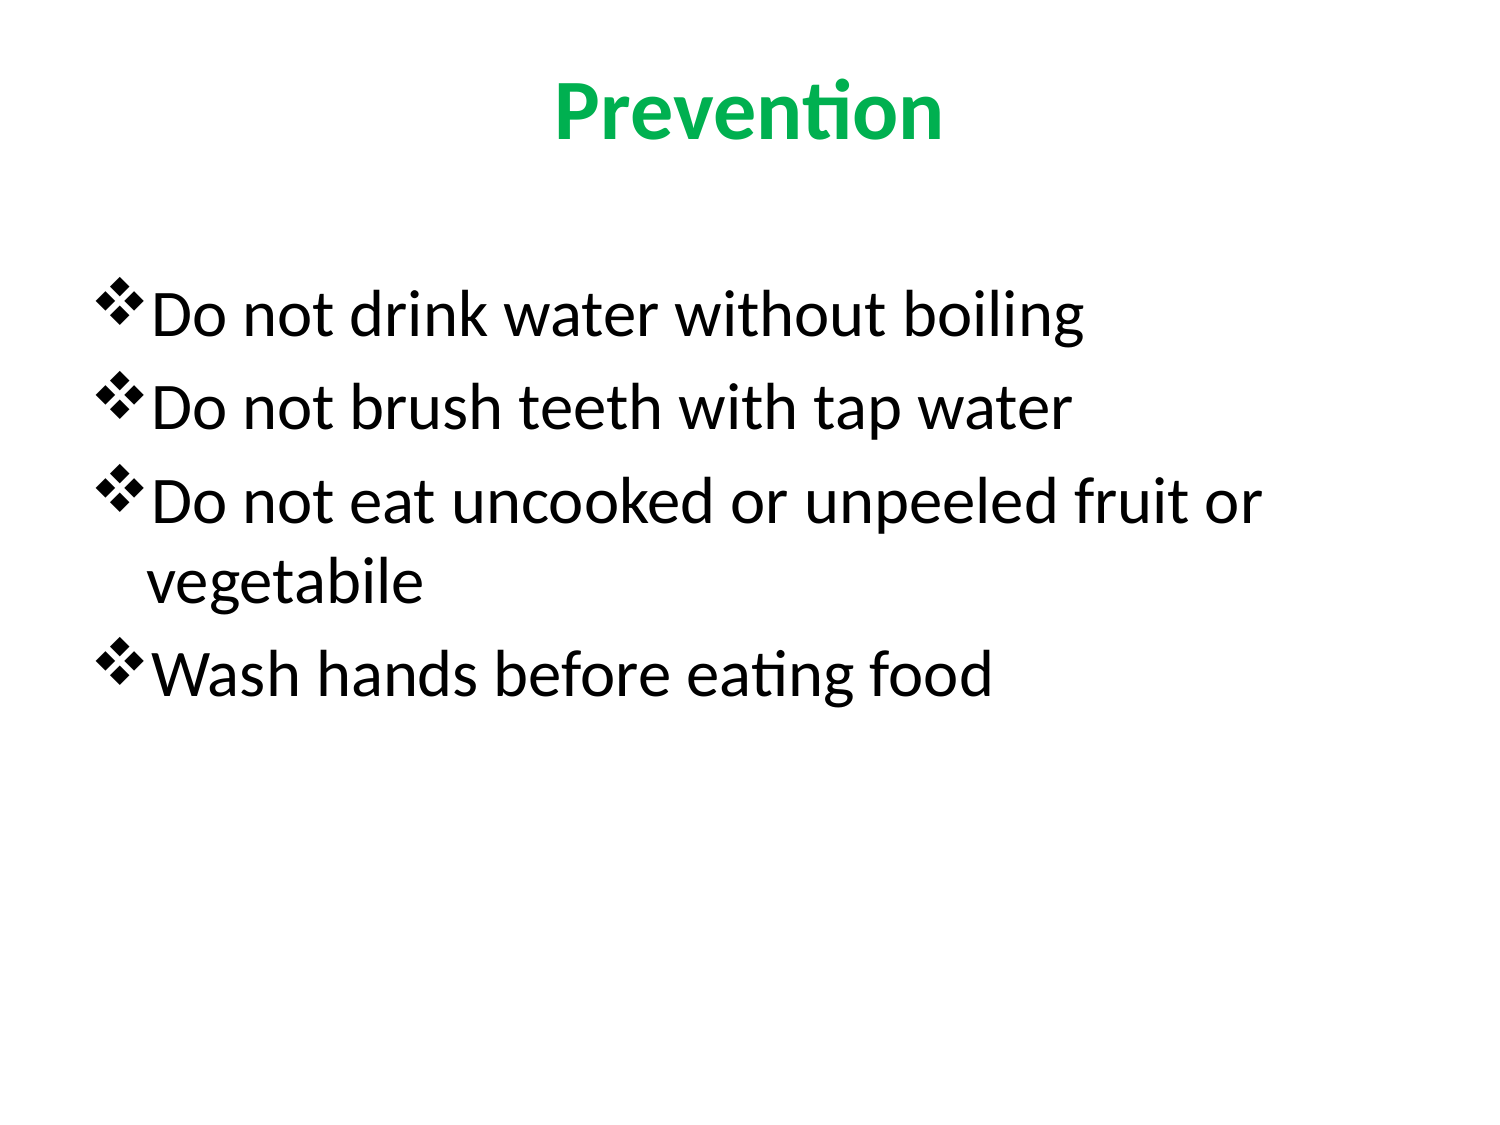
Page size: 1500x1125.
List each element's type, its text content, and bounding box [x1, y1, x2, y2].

list Do not drink water without boiling Do not brush teeth with tap water Do not eat uncooked or unpeeled fruit or vegetabile Wash hands before eating food [75, 262, 1425, 1005]
title Prevention [75, 45, 1425, 250]
